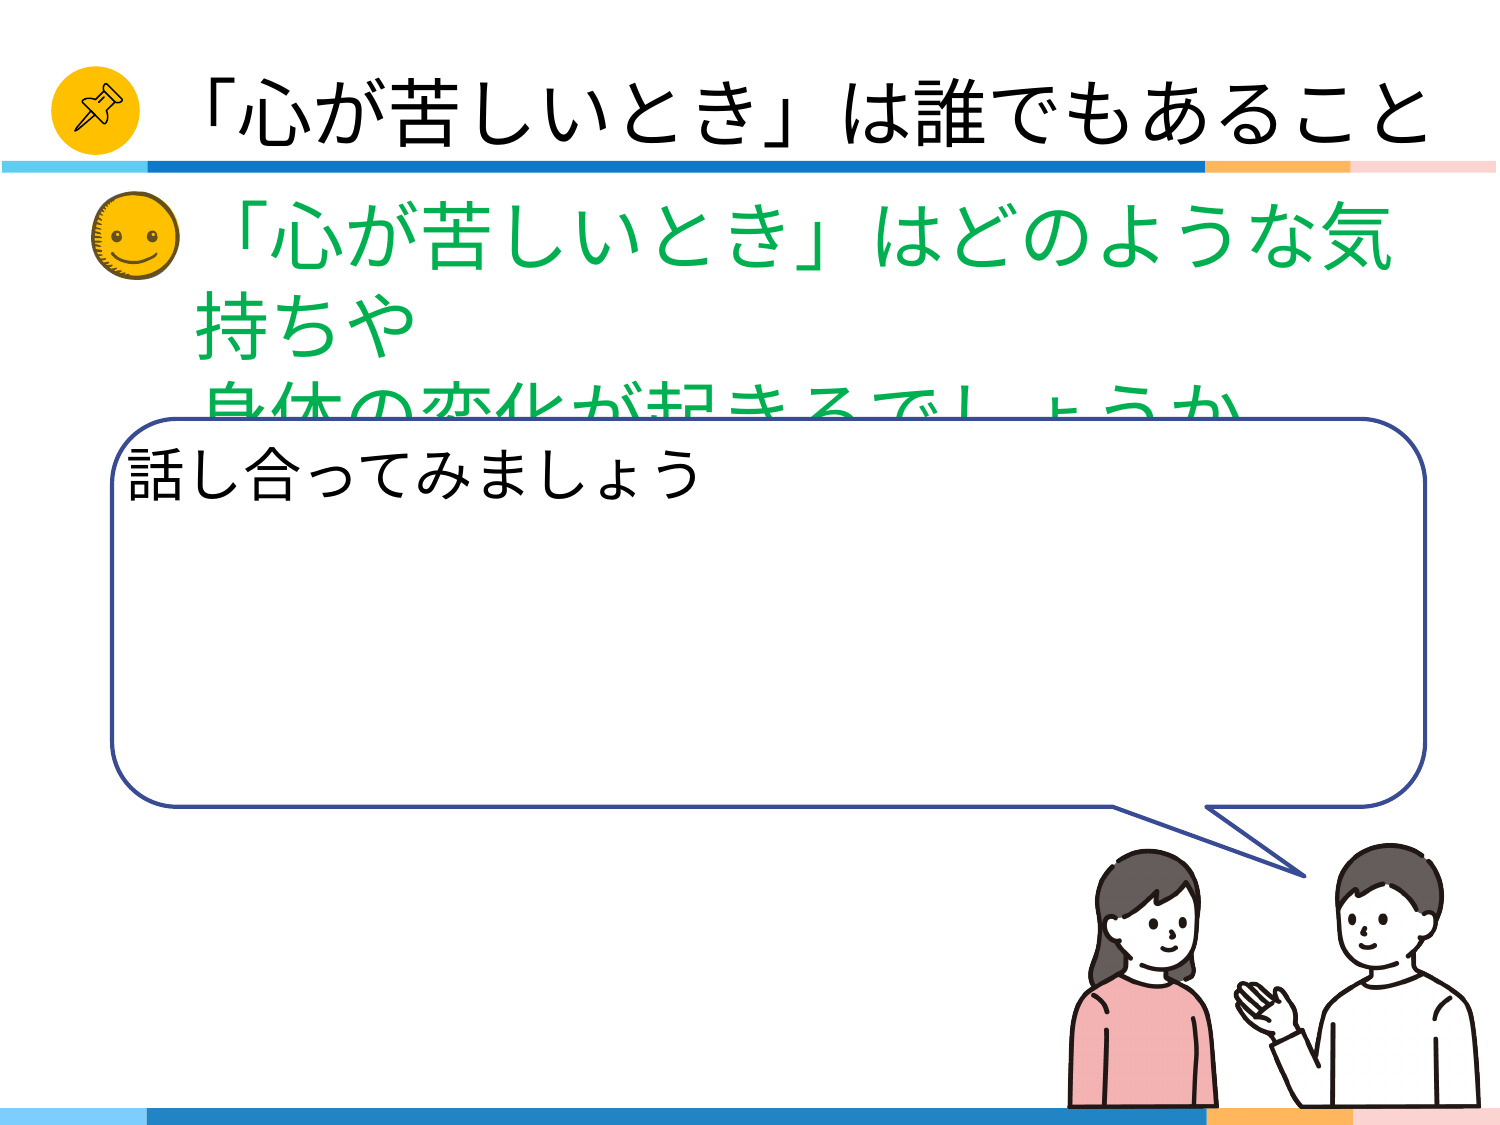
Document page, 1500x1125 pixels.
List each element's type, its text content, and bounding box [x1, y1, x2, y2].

text_box 「心が苦しいとき」はどのような気持ちや 身体の変化が起きるでしょうか [179, 182, 1481, 467]
title 「心が苦しいとき」は誰でもあること [147, 41, 1500, 172]
text_box 話し合ってみましょう [109, 416, 1428, 841]
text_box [90, 191, 180, 281]
picture [1066, 843, 1481, 1109]
